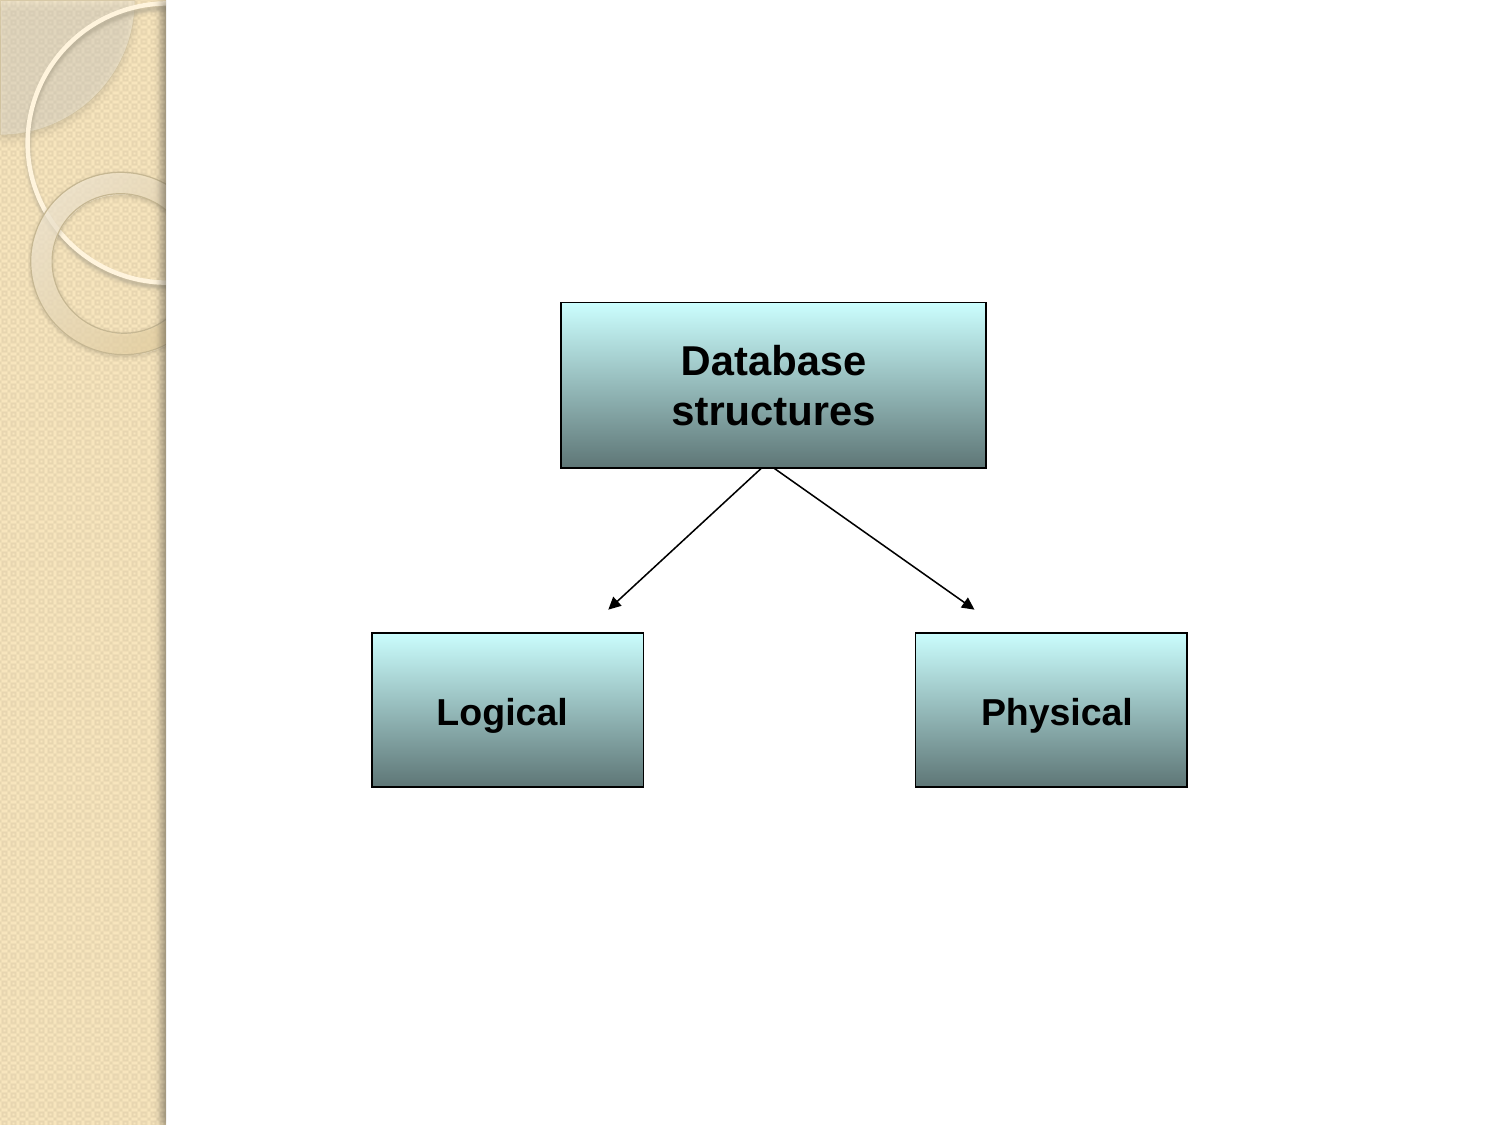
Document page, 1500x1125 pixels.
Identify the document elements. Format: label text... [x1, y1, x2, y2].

text_box [560, 302, 987, 468]
text_box Logical [407, 680, 597, 741]
text_box [915, 633, 1187, 787]
text_box [608, 504, 723, 610]
text_box [372, 633, 644, 787]
text_box [824, 504, 975, 610]
text_box Physical [962, 680, 1152, 741]
text_box Database structures [655, 326, 892, 504]
